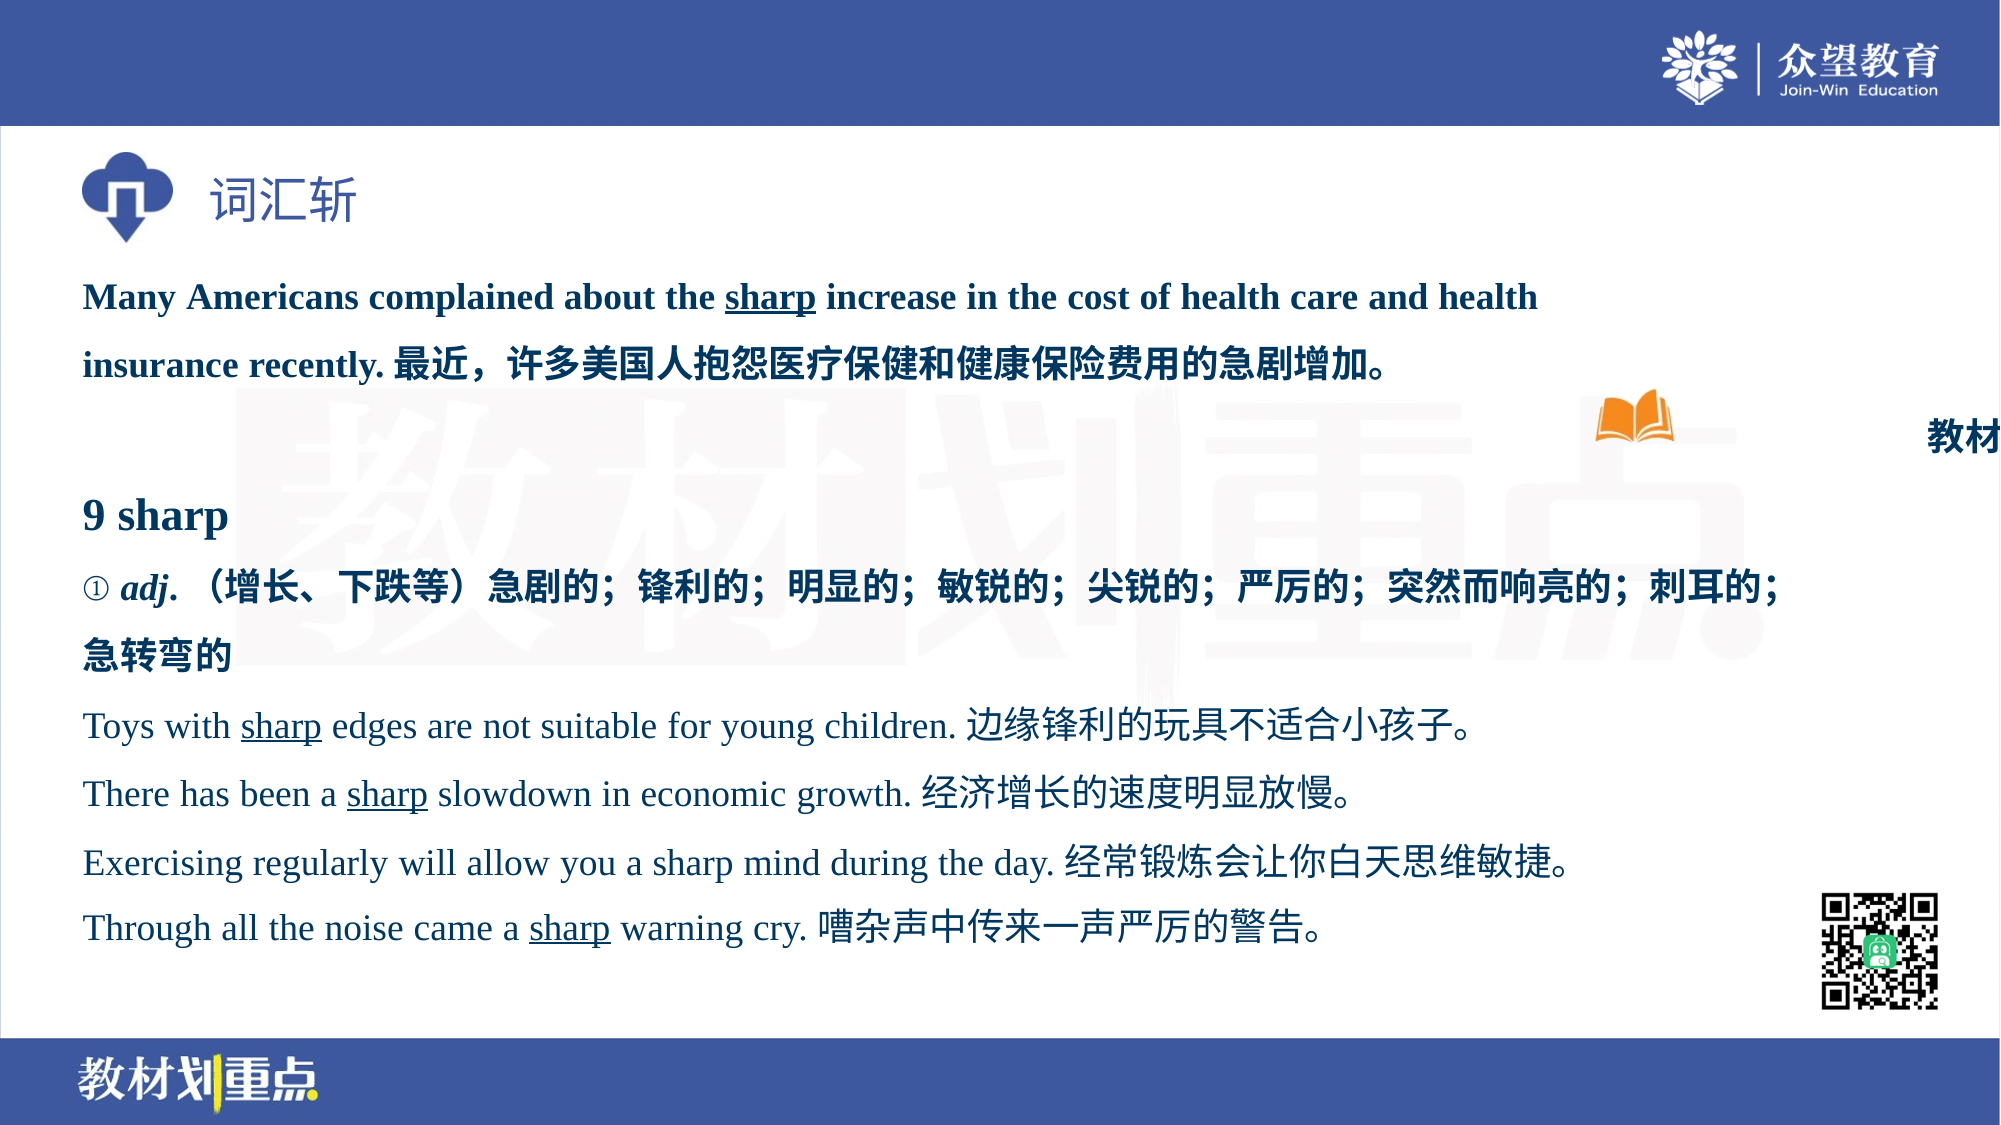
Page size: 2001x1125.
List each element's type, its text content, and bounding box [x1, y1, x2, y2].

text_box Many Americans complained about the sharp increase in the cost of health care and health insurance recently.最近，许多美国人抱怨医疗保健和健康保险费用的急剧增加。 教材P17 [82, 248, 1817, 451]
picture [0, 0, 2000, 1125]
text_box ① adj.（增长、下跌等）急剧的；锋利的；明显的；敏锐的；尖锐的；严厉的；突然而响亮的；刺耳的； 急转弯的 Toys with sharp edges are not suitable for young children.边缘锋利的玩具不适合小孩子。 There has been a sharp slowdown in economic growth.经济增长的速度明显放慢。 Exercising regularly will allow you a sharp mind during the day.经常锻炼会让你白天思维敏捷。 Through all the noise came a sharp warning cry.嘈杂声中传来一声严厉的警告。 [82, 539, 1817, 941]
text_box 9 sharp [82, 457, 1817, 539]
